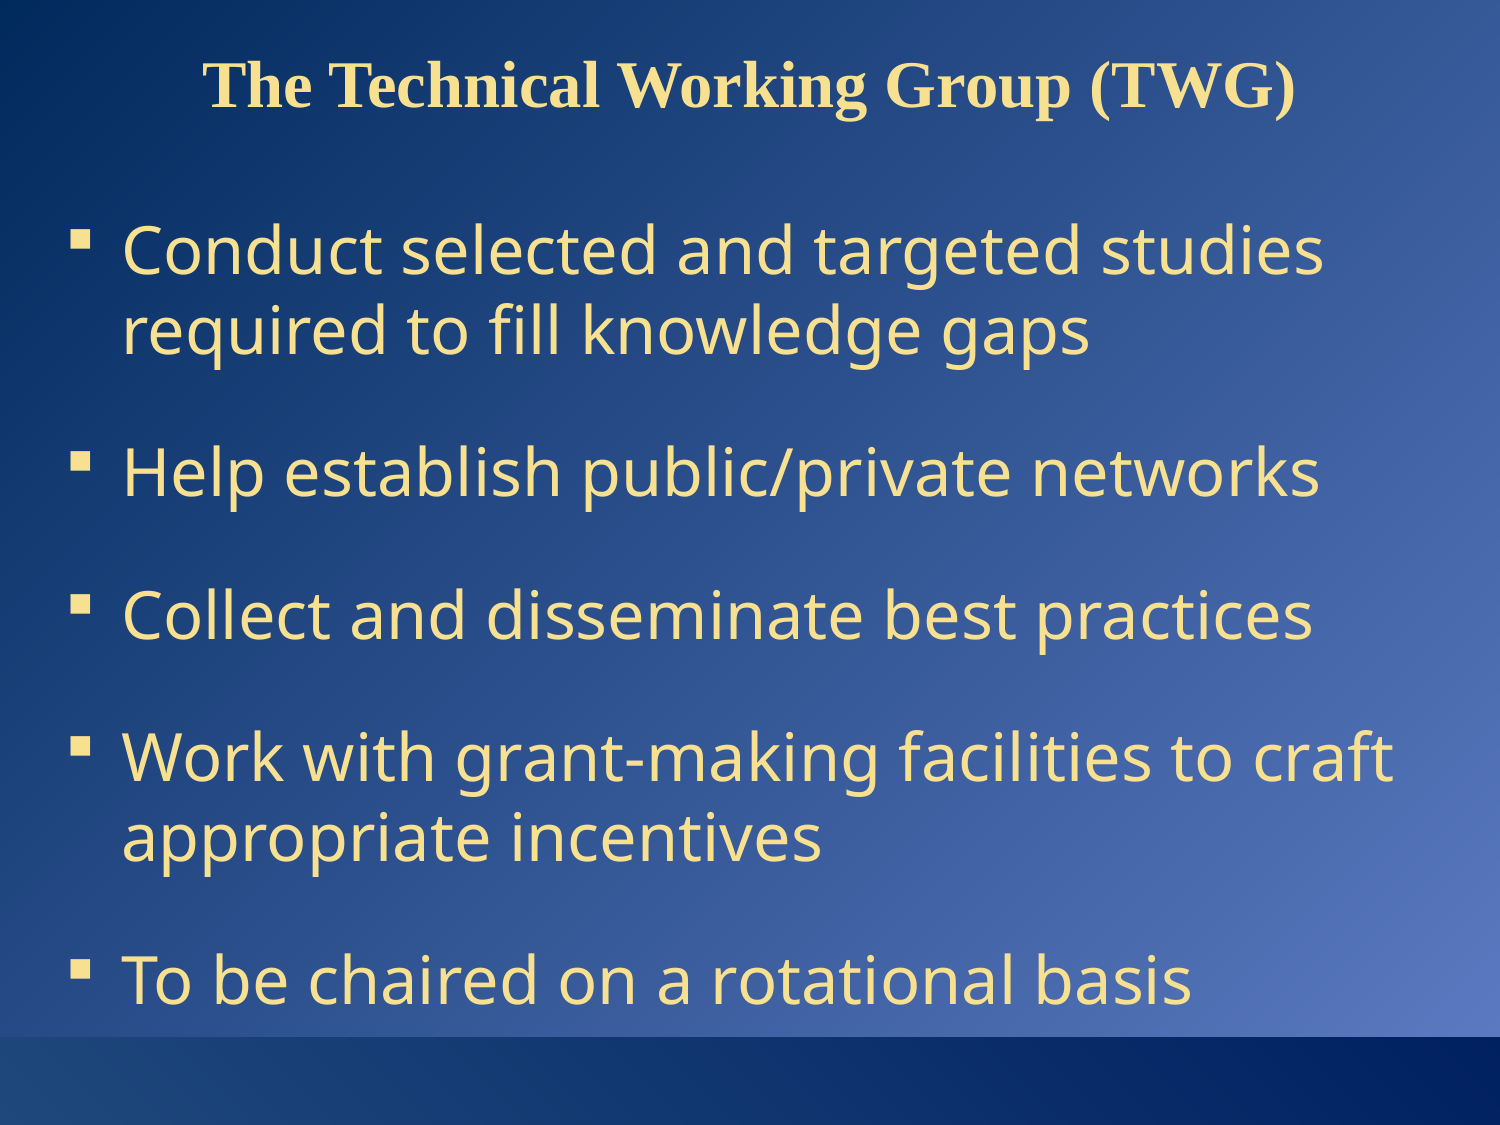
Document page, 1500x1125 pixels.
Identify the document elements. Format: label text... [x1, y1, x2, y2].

list Conduct selected and targeted studies required to fill knowledge gaps Help establish public/private networks Collect and disseminate best practices Work with grant-making facilities to craft appropriate incentives To be chaired on a rotational basis [49, 199, 1451, 1001]
title The Technical Working Group (TWG) [49, 24, 1451, 138]
